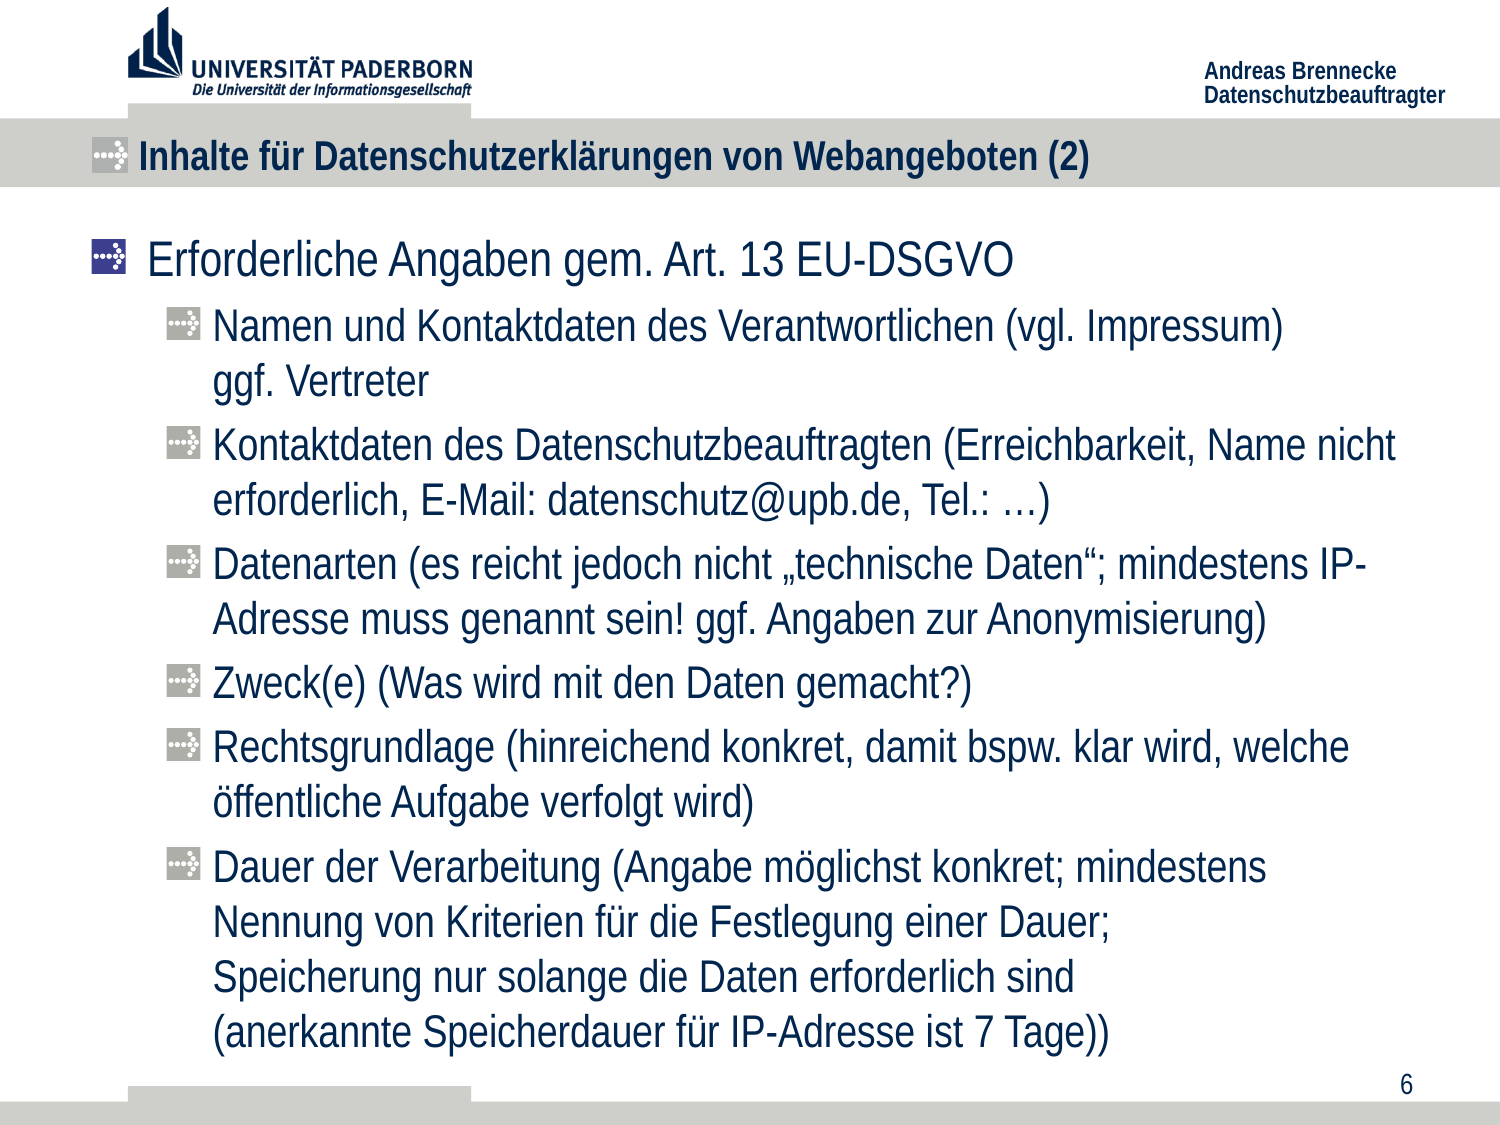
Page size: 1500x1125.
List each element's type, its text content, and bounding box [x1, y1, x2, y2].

slide_number 6 [1095, 1057, 1429, 1123]
picture [128, 7, 472, 98]
list Erforderliche Angaben gem. Art. 13 EU-DSGVO Namen und Kontaktdaten des Verantwortlichen (vgl. Impressum) ggf. Vertreter Kontaktdaten des Datenschutzbeauftragten (Erreichbarkeit, Name nicht erforderlich, E-Mail: datenschutz@upb.de, Tel.: …) Datenarten (es reicht jedoch nicht „technische Daten“; mindestens IP-Adresse muss genannt sein! ggf. Angaben zur Anonymisierung) Zweck(e) (Was wird mit den Daten gemacht?) Rechtsgrundlage (hinreichend konkret, damit bspw. klar wird, welche öffentliche Aufgabe verfolgt wird) Dauer der Verarbeitung (Angabe möglichst konkret; mindestens Nennung von Kriterien für die Festlegung einer Dauer; Speicherung nur solange die Daten erforderlich sind (anerkannte Speicherdauer für IP-Adresse ist 7 Tage)) [75, 218, 1438, 1073]
title Inhalte für Datenschutzerklärungen von Webangeboten (2) [123, 122, 1430, 186]
